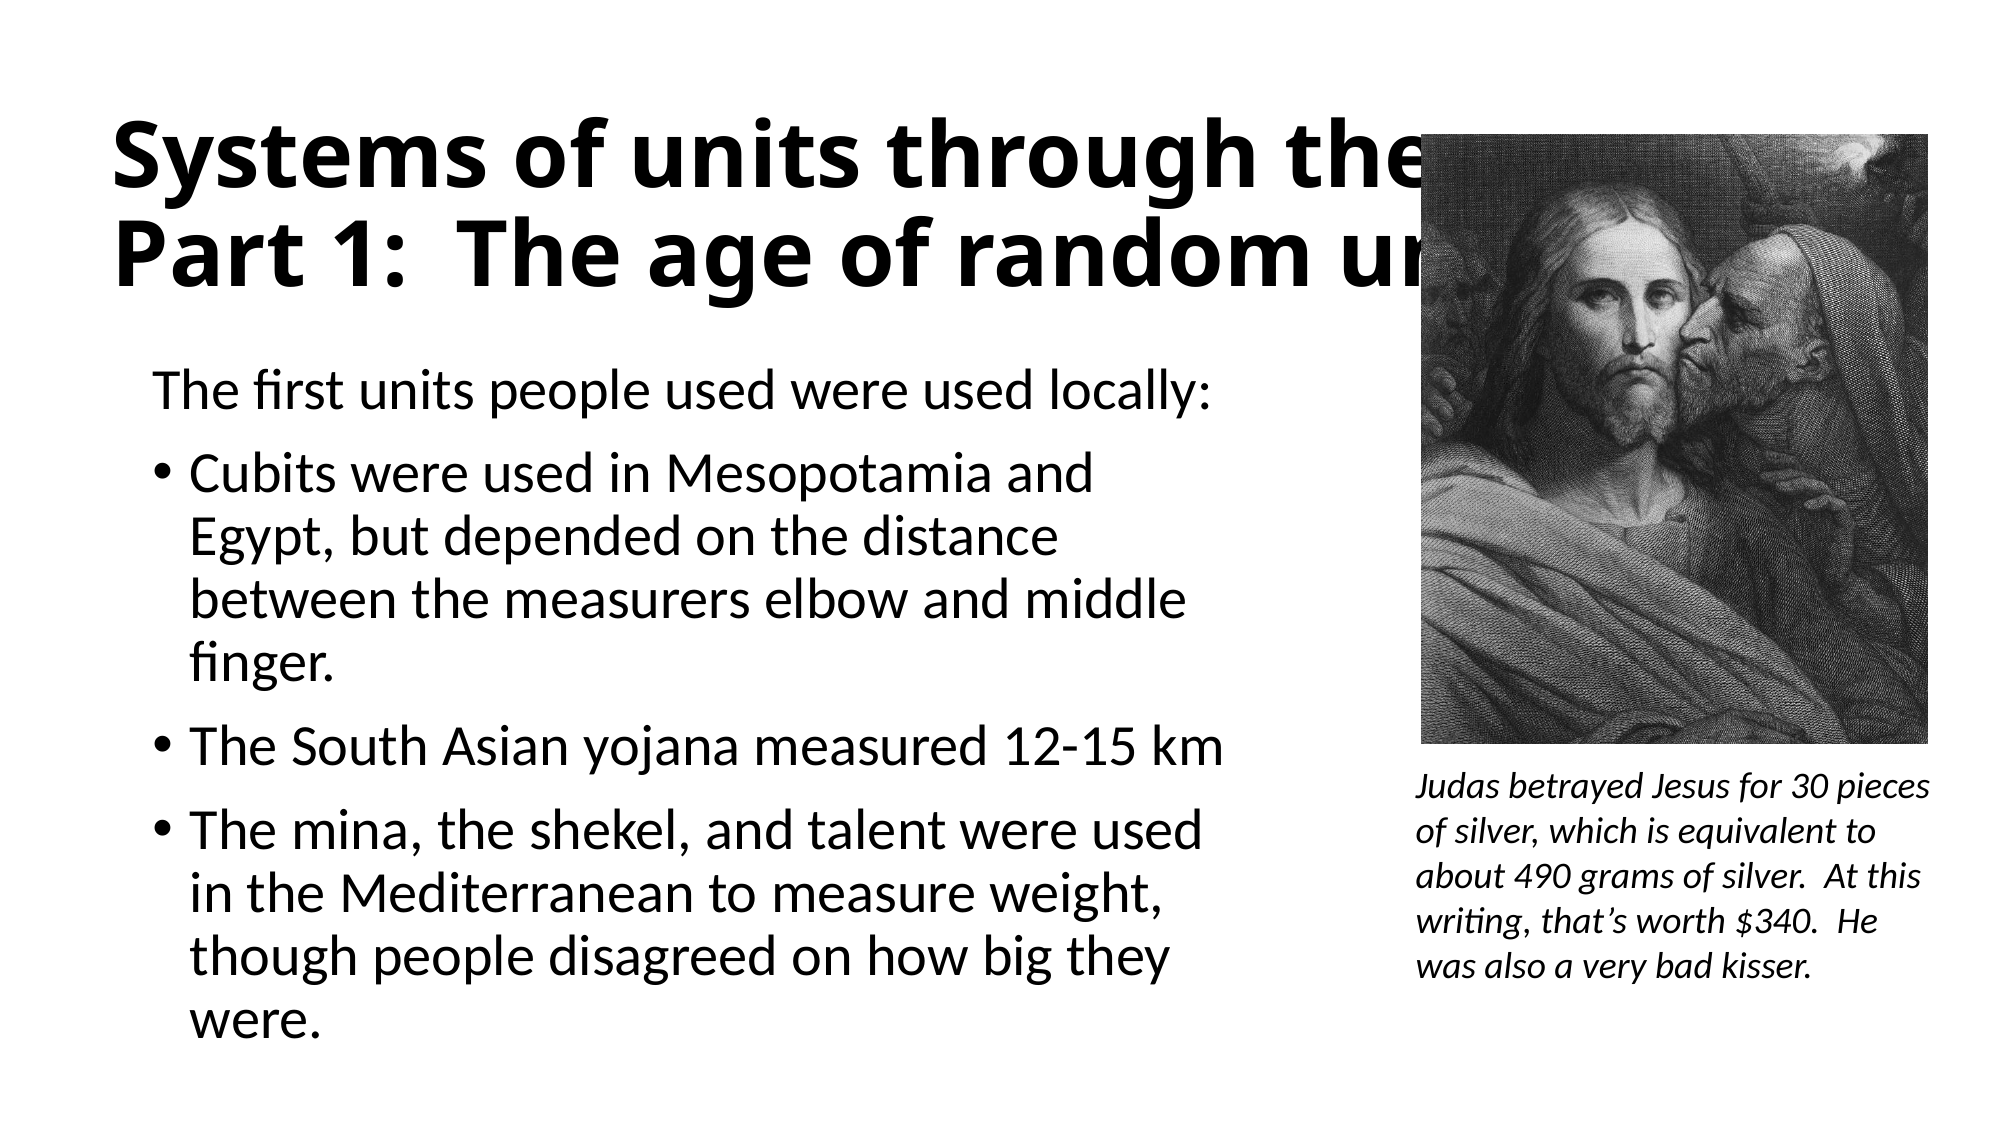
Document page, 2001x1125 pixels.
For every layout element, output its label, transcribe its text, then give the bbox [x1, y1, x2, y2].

list The first units people used were used locally: Cubits were used in Mesopotamia and Egypt, but depended on the distance between the measurers elbow and middle finger. The South Asian yojana measured 12-15 km The mina, the shekel, and talent were used in the Mediterranean to measure weight, though people disagreed on how big they were. [137, 351, 1257, 1066]
picture [1421, 134, 1928, 744]
title Systems of units through the ages Part 1: The age of random units [96, 98, 1822, 316]
text_box Judas betrayed Jesus for 30 pieces of silver, which is equivalent to about 490 grams of silver. At this writing, that’s worth $340. He was also a very bad kisser. [1400, 753, 1951, 994]
